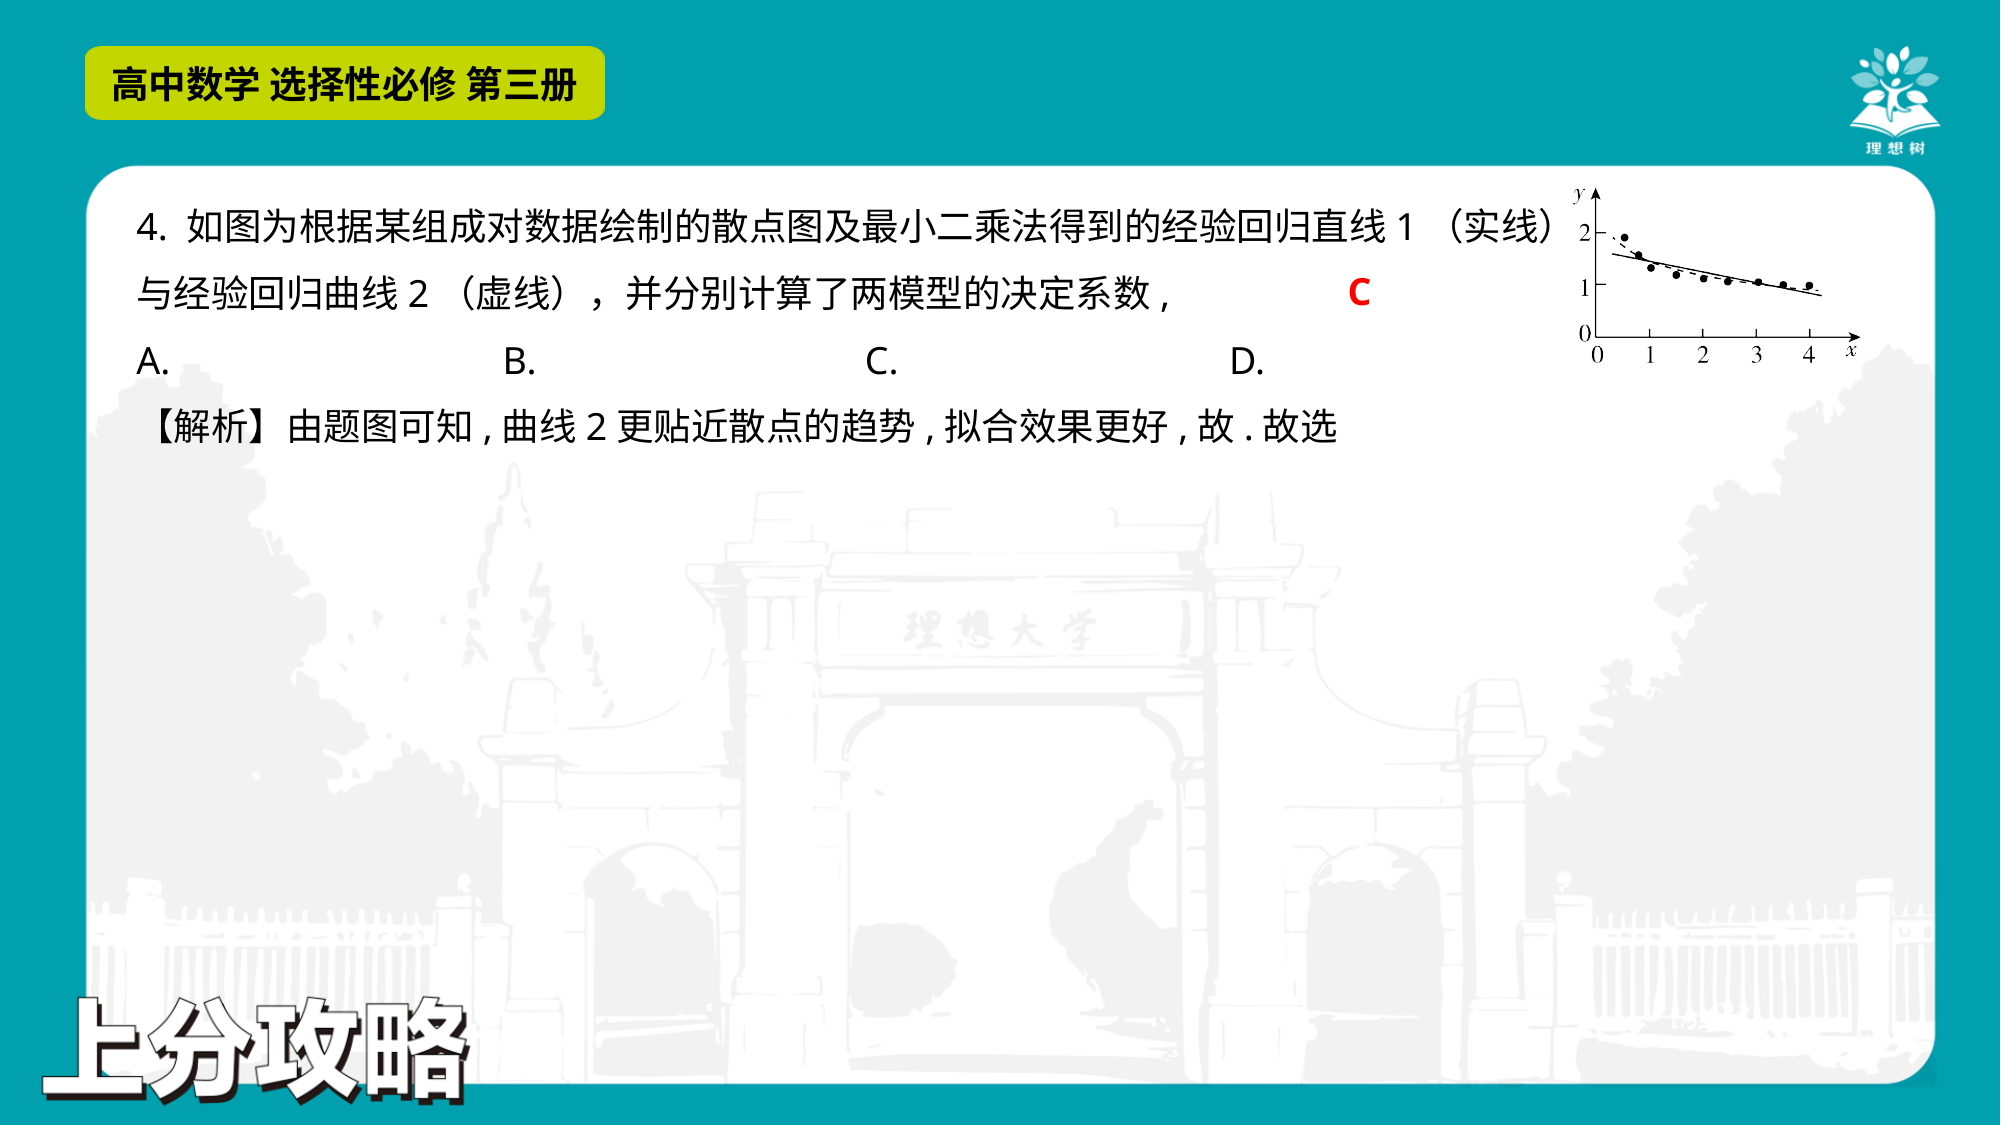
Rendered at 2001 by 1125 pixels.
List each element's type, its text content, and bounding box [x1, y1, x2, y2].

picture [0, 0, 2000, 1125]
text_box C [1332, 246, 1387, 307]
